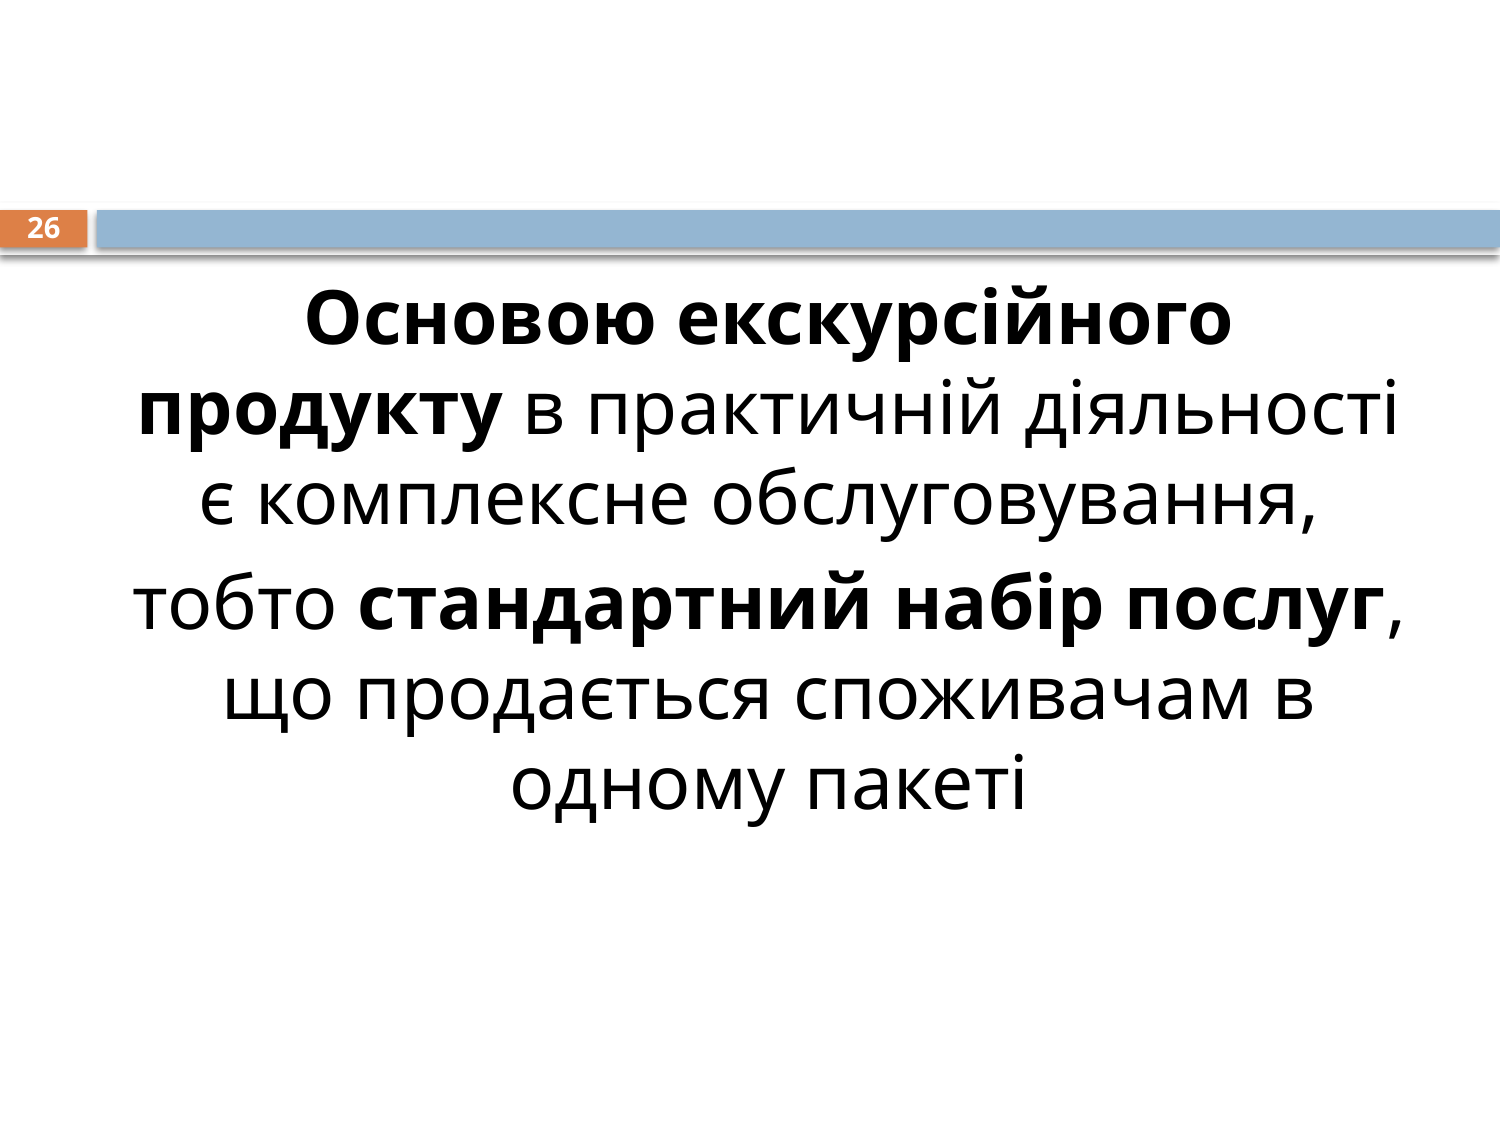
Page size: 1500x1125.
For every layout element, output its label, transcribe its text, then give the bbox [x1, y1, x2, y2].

slide_number 26 [0, 208, 88, 249]
list Основою екскурсійного продукту в практичній діяльності є комплексне обслуговування, тобто стандартний набір послуг, що продається споживачам в одному пакеті [100, 262, 1438, 1000]
